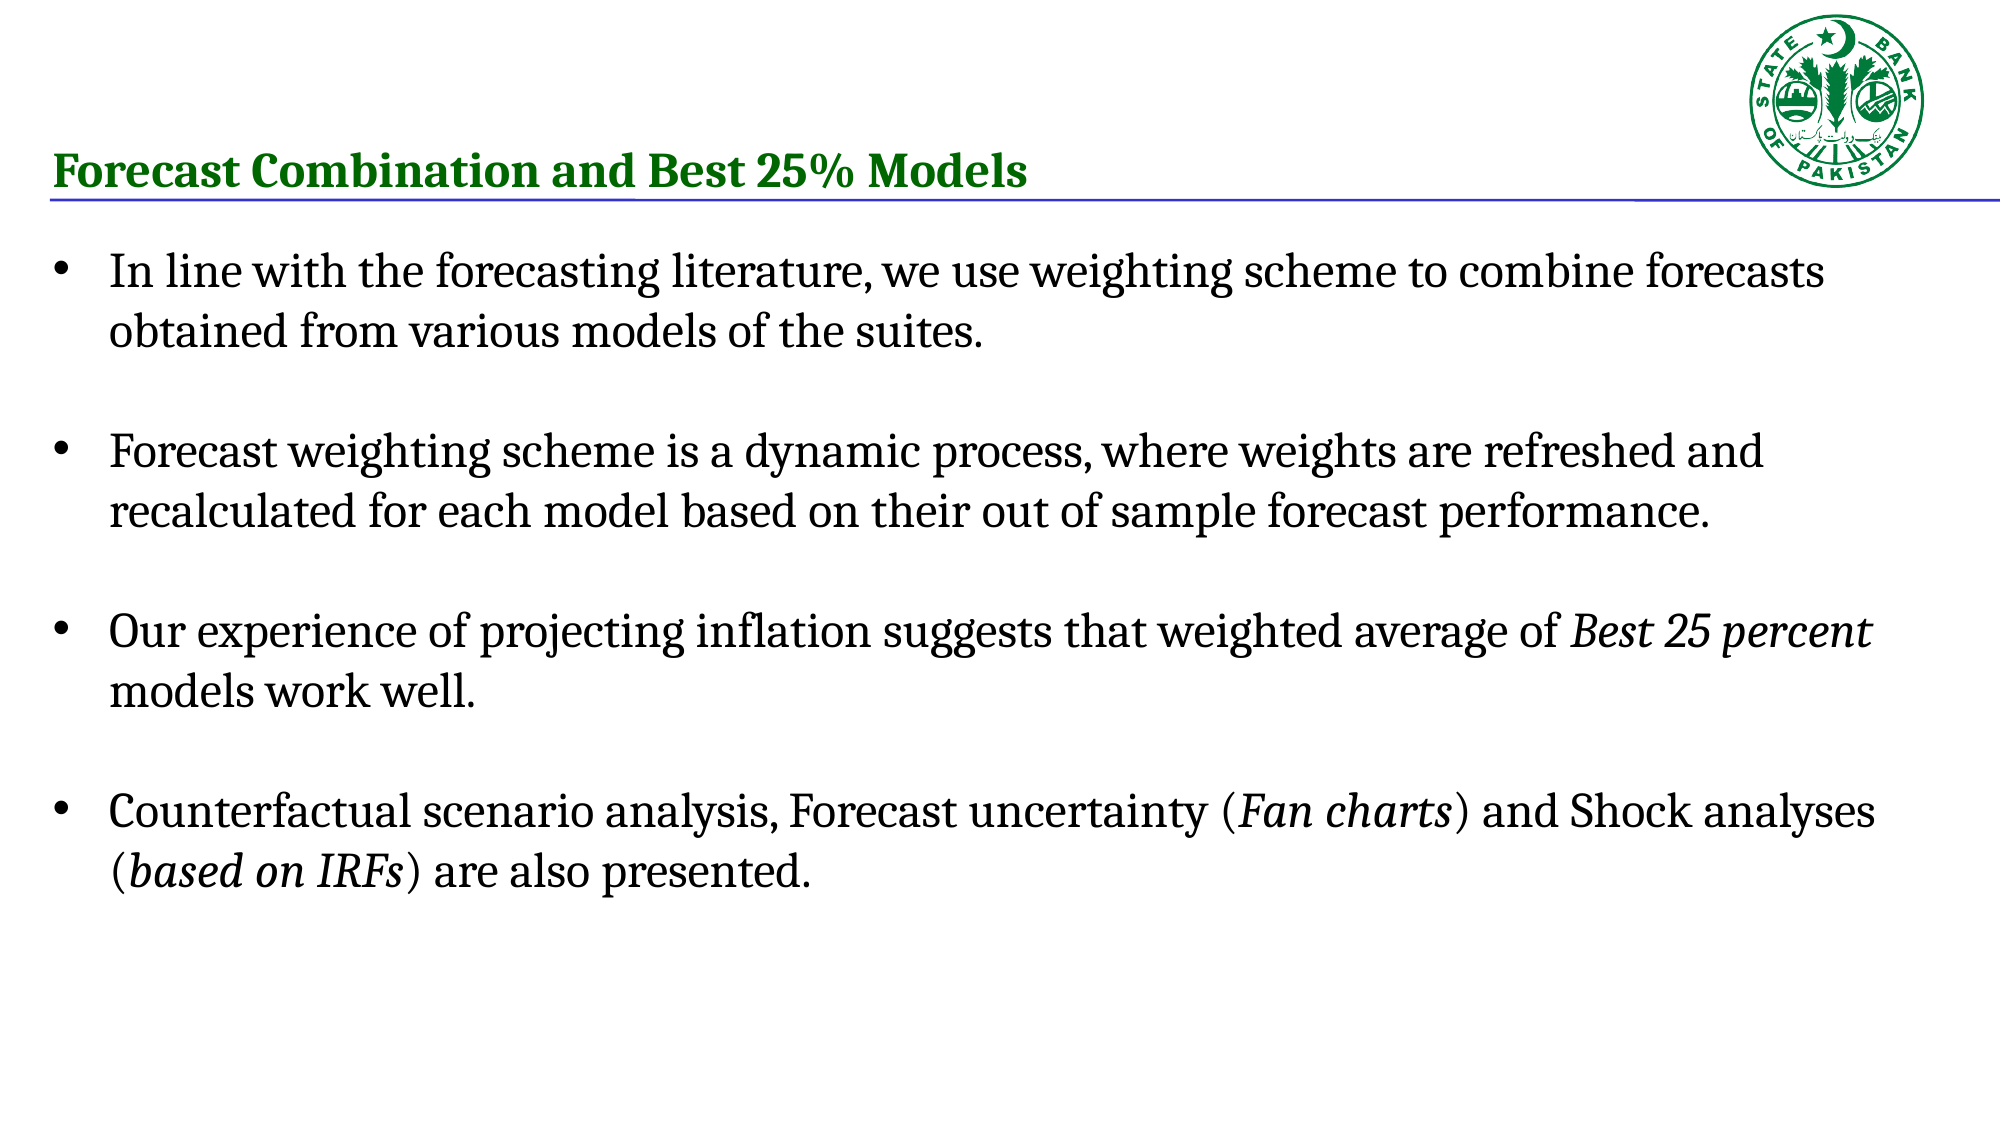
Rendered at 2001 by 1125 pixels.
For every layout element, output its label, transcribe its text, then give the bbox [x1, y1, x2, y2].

picture [1746, 10, 1927, 191]
text_box In line with the forecasting literature, we use weighting scheme to combine forecasts obtained from various models of the suites. Forecast weighting scheme is a dynamic process, where weights are refreshed and recalculated for each model based on their out of sample forecast performance. Our experience of projecting inflation suggests that weighted average of Best 25 percent models work well. Counterfactual scenario analysis, Forecast uncertainty (Fan charts) and Shock analyses (based on IRFs) are also presented. [52, 237, 1925, 1075]
text_box Forecast Combination and Best 25% Models [52, 137, 1641, 213]
